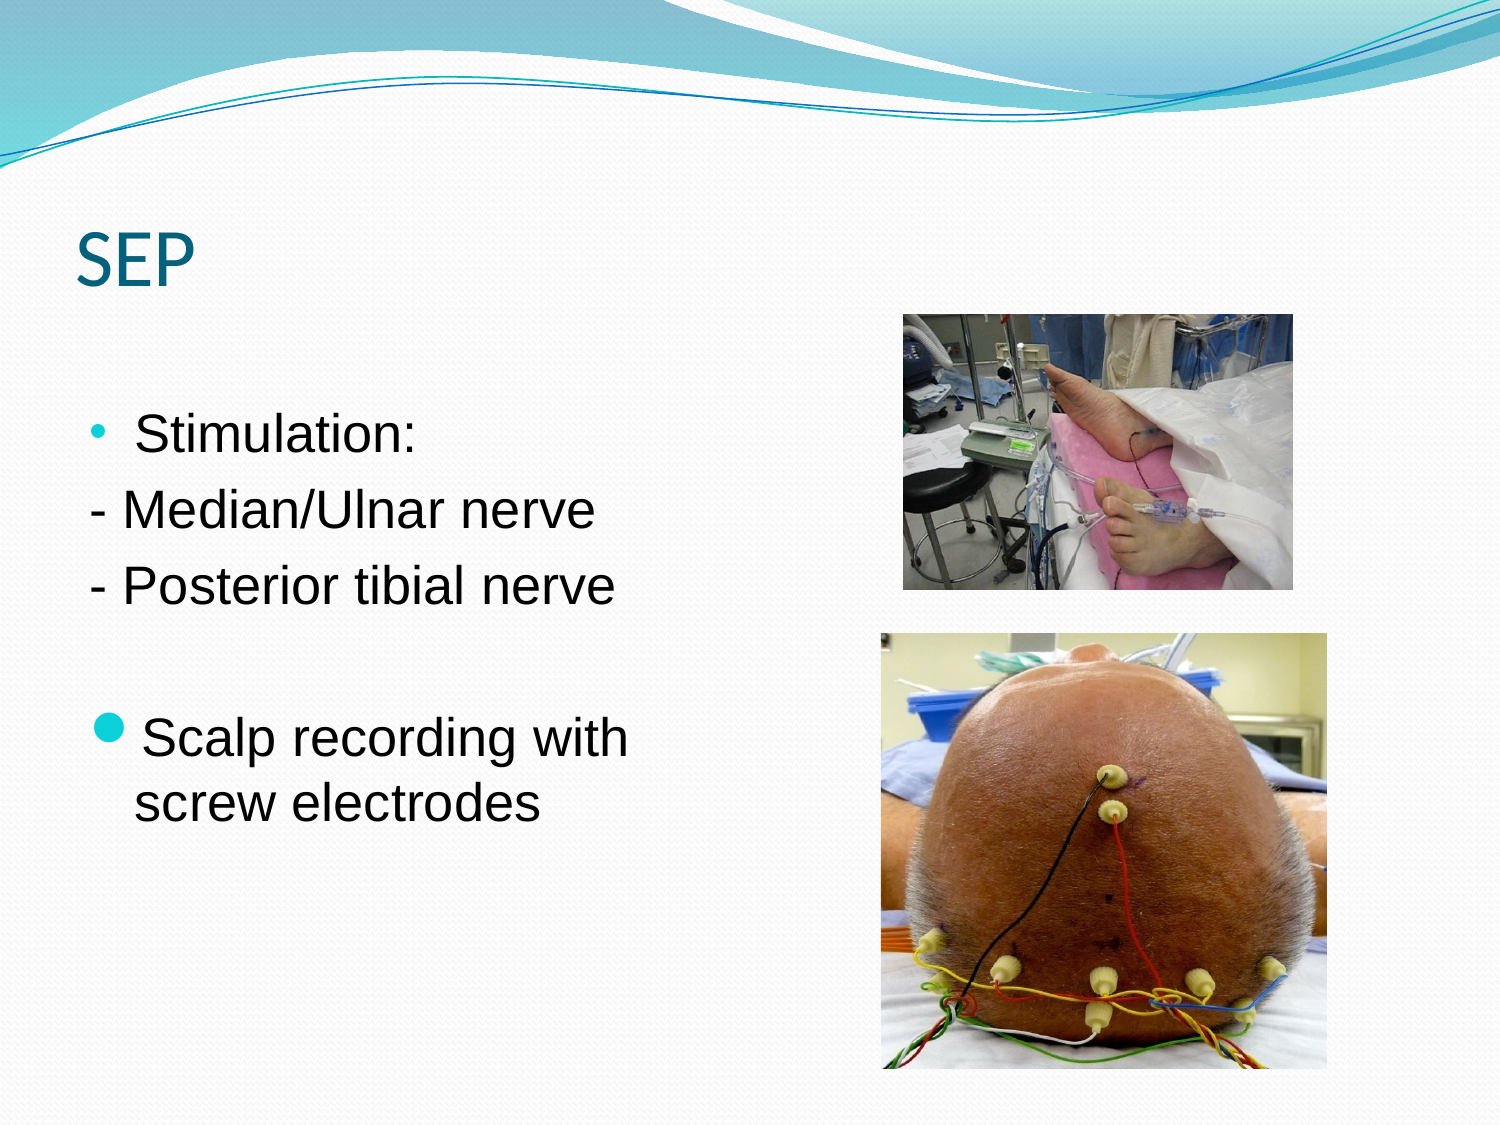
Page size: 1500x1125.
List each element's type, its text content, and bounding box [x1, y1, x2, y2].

title SEP [75, 115, 1425, 303]
list Stimulation: - Median/Ulnar nerve - Posterior tibial nerve Scalp recording with screw electrodes [75, 314, 738, 1043]
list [903, 314, 1293, 591]
picture [880, 633, 1331, 1070]
